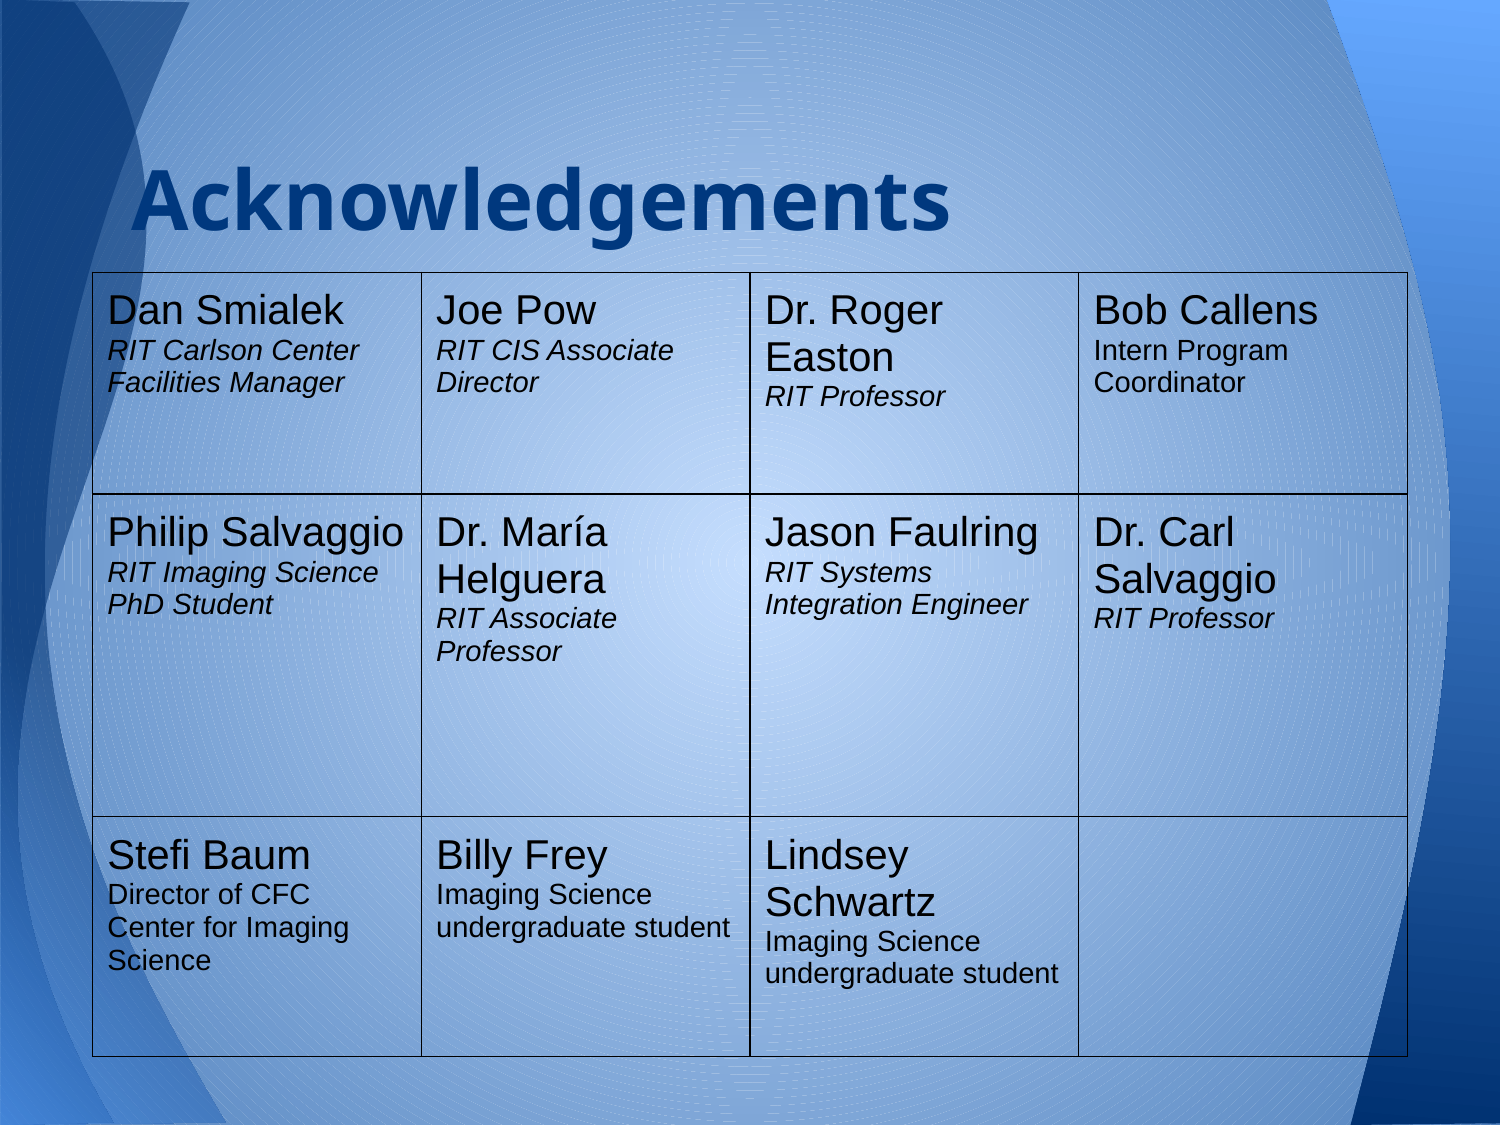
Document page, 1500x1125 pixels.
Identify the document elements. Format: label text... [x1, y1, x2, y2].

table_cell Dr. María Helguera RIT Associate Professor [422, 495, 749, 816]
title Acknowledgements [75, 45, 1425, 263]
table_header Dr. Roger Easton RIT Professor [751, 273, 1078, 493]
table_cell Jason Faulring RIT Systems Integration Engineer [751, 495, 1078, 816]
table_header Dan Smialek RIT Carlson Center Facilities Manager [93, 273, 421, 493]
table_cell Philip Salvaggio RIT Imaging Science PhD Student [93, 495, 421, 816]
table_header Joe Pow RIT CIS Associate Director [422, 273, 749, 493]
table_cell Billy Frey Imaging Science undergraduate student [422, 817, 749, 1056]
table_cell Dr. Carl Salvaggio RIT Professor [1079, 495, 1407, 816]
table_cell [1079, 817, 1407, 1056]
list [75, 263, 1425, 1057]
table_cell Lindsey Schwartz Imaging Science undergraduate student [751, 817, 1078, 1056]
table_header Bob Callens Intern Program Coordinator [1079, 273, 1407, 493]
table_cell Stefi Baum Director of CFC Center for Imaging Science [93, 817, 421, 1056]
